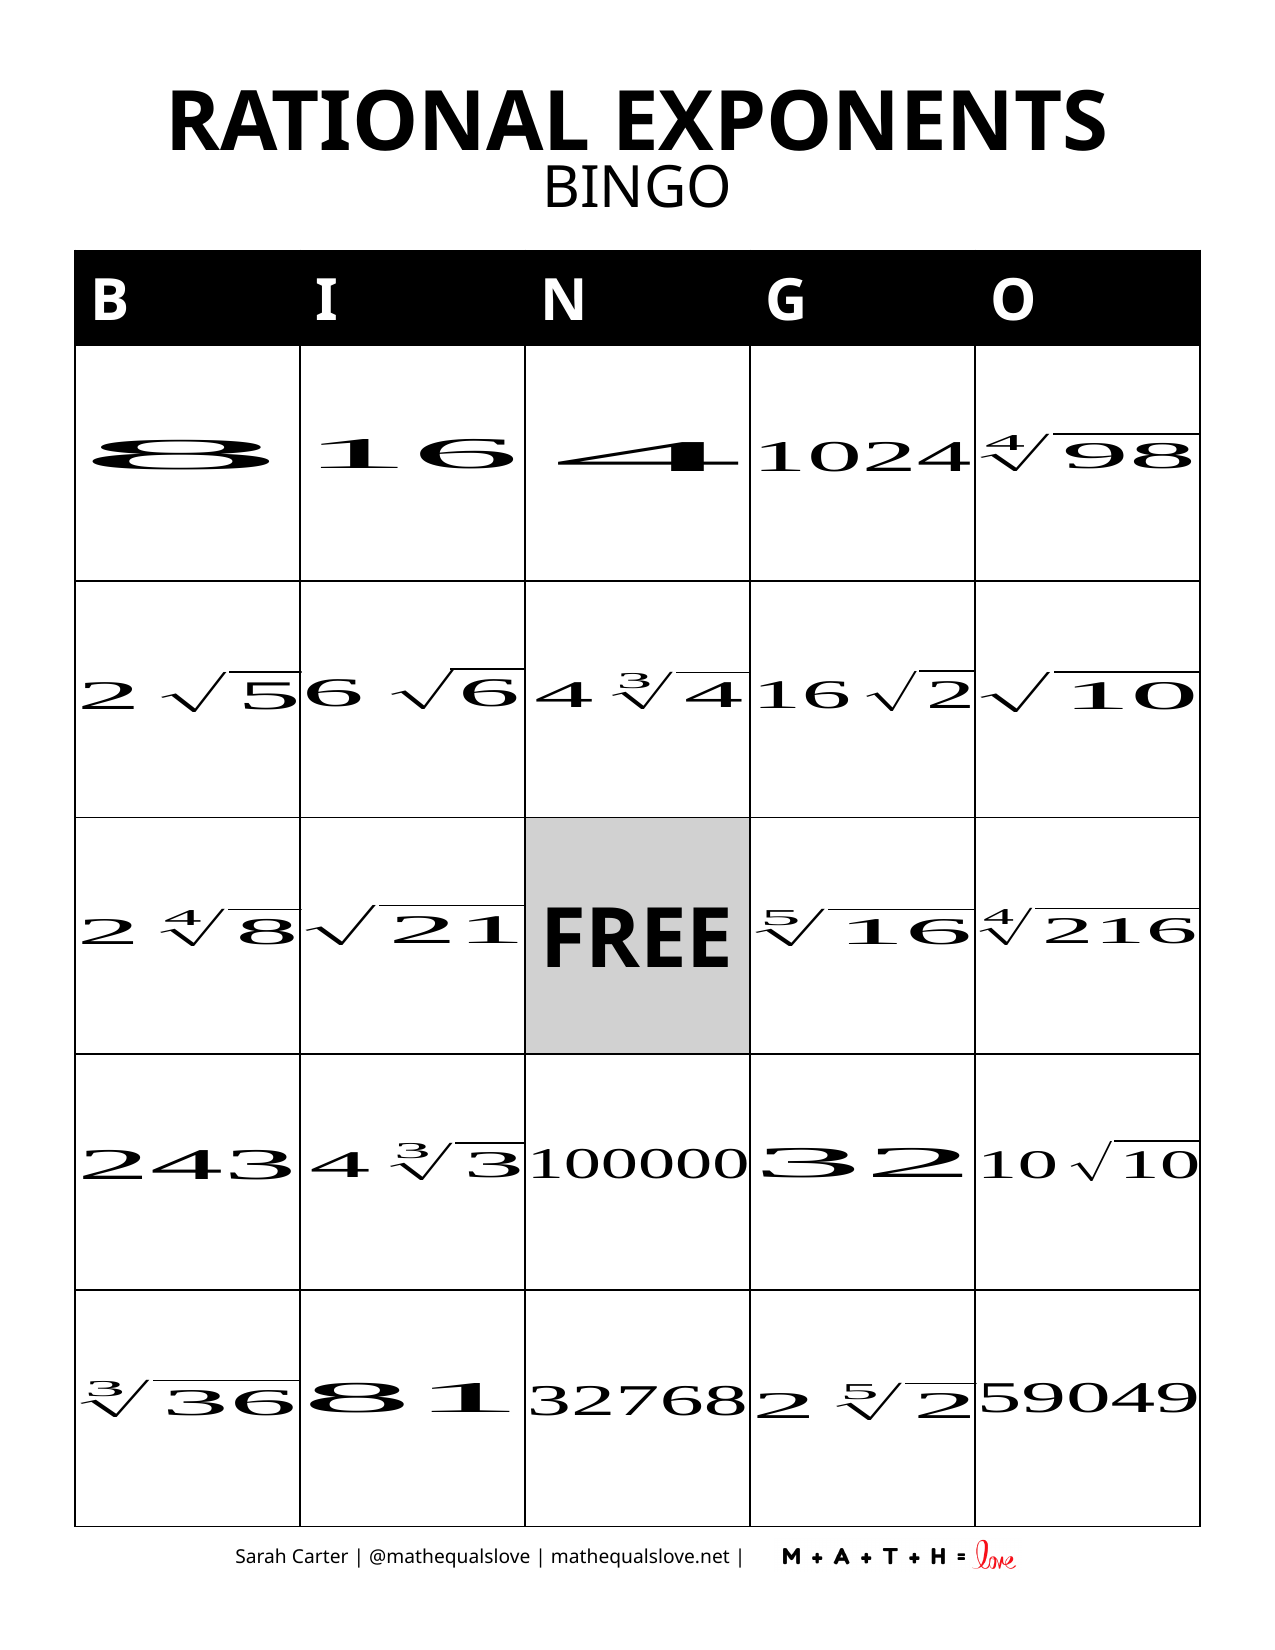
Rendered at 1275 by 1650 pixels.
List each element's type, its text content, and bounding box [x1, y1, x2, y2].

table_header B [76, 251, 299, 344]
table_cell [526, 582, 749, 817]
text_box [220, 1535, 1055, 1576]
table_cell [526, 346, 749, 580]
table_cell [751, 346, 974, 580]
table_cell [76, 818, 299, 1053]
table_cell [976, 346, 1199, 580]
table_cell [76, 346, 299, 580]
table_header O [976, 251, 1199, 344]
text_box RATIONAL EXPONENTS [74, 59, 1200, 175]
table_cell [751, 582, 974, 817]
table_header G [751, 251, 974, 344]
table_cell [301, 818, 524, 1053]
table_cell [301, 1291, 524, 1526]
table_cell [976, 818, 1199, 1053]
table_cell [751, 818, 974, 1053]
table_cell [526, 1291, 749, 1526]
table_cell [976, 1055, 1199, 1289]
table_header N [526, 251, 749, 344]
table_cell [526, 1055, 749, 1289]
table_cell [76, 582, 299, 817]
table_cell [301, 346, 524, 580]
table_cell [301, 1055, 524, 1289]
table_cell [76, 1055, 299, 1289]
table_cell [976, 1291, 1199, 1526]
table_cell FREE [526, 818, 749, 1053]
text_box BINGO [74, 175, 1200, 226]
table_header I [301, 251, 524, 344]
table_cell [751, 1291, 974, 1526]
table_cell [976, 582, 1199, 817]
table_cell [76, 1291, 299, 1526]
table_cell [301, 582, 524, 817]
table_cell [751, 1055, 974, 1289]
